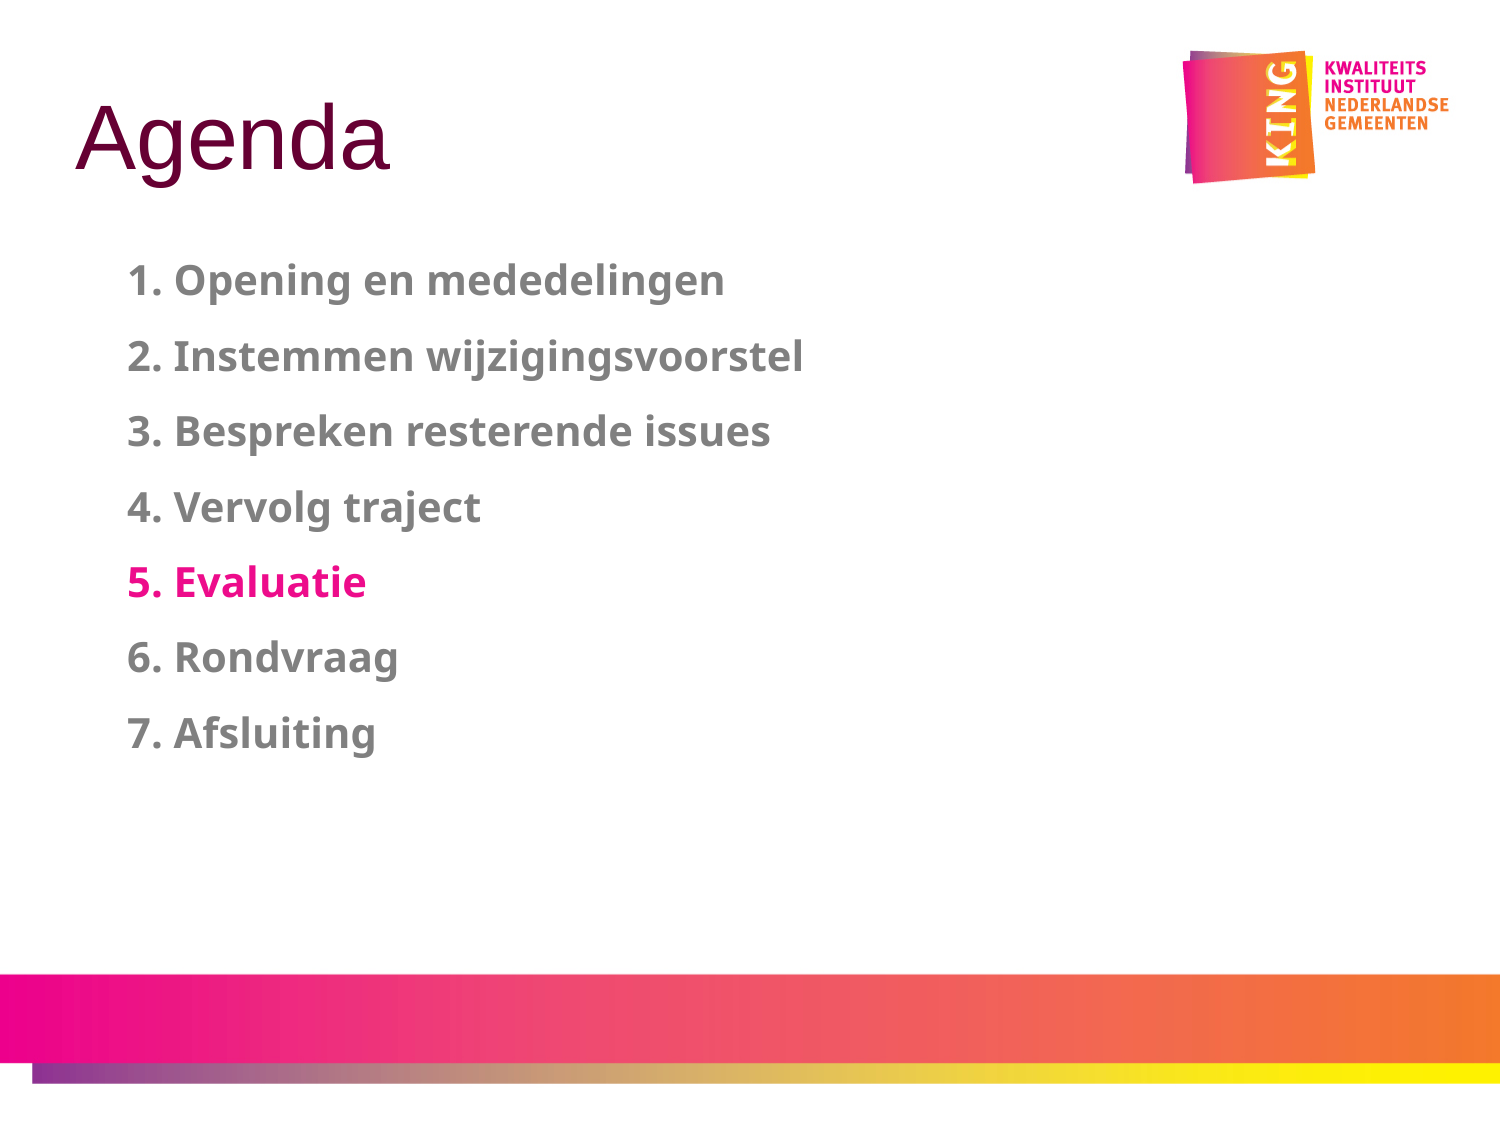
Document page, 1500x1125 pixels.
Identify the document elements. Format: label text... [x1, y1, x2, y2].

title Agenda [74, 44, 1425, 233]
list 1. Opening en mededelingen 2. Instemmen wijzigingsvoorstel 3. Bespreken resterende issues 4. Vervolg traject 5. Evaluatie 6. Rondvraag 7. Afsluiting [111, 245, 1500, 989]
picture [0, 0, 1500, 1125]
